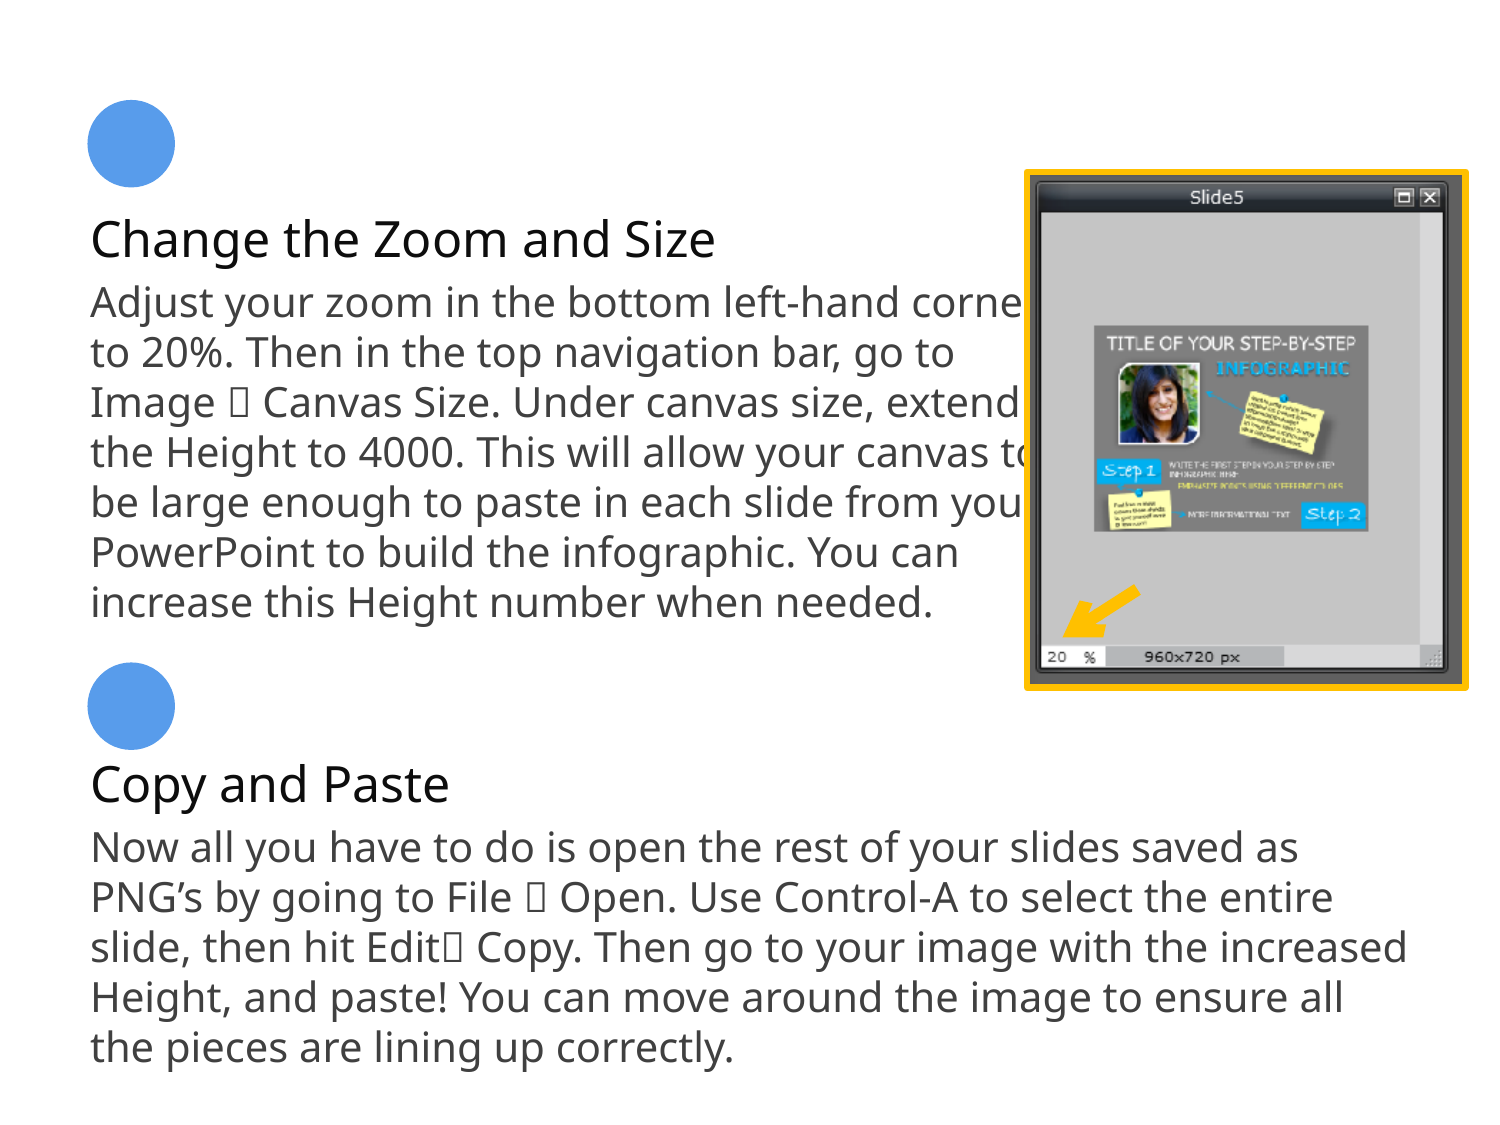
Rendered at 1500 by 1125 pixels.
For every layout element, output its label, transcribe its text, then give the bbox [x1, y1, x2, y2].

text_box [85, 97, 178, 190]
picture [1029, 174, 1463, 685]
list Change the Zoom and Size Adjust your zoom in the bottom left-hand corner to 20%. Then in the top navigation bar, go to Image  Canvas Size. Under canvas size, extend the Height to 4000. This will allow your canvas to be large enough to paste in each slide from your PowerPoint to build the infographic. You can increase this Height number when needed. Copy and Paste Now all you have to do is open the rest of your slides saved as PNG’s by going to File  Open. Use Control-A to select the entire slide, then hit Edit Copy. Then go to your image with the increased Height, and paste! You can move around the image to ensure all the pieces are lining up correctly. [75, 200, 1425, 963]
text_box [1062, 589, 1138, 638]
text_box [85, 660, 178, 753]
